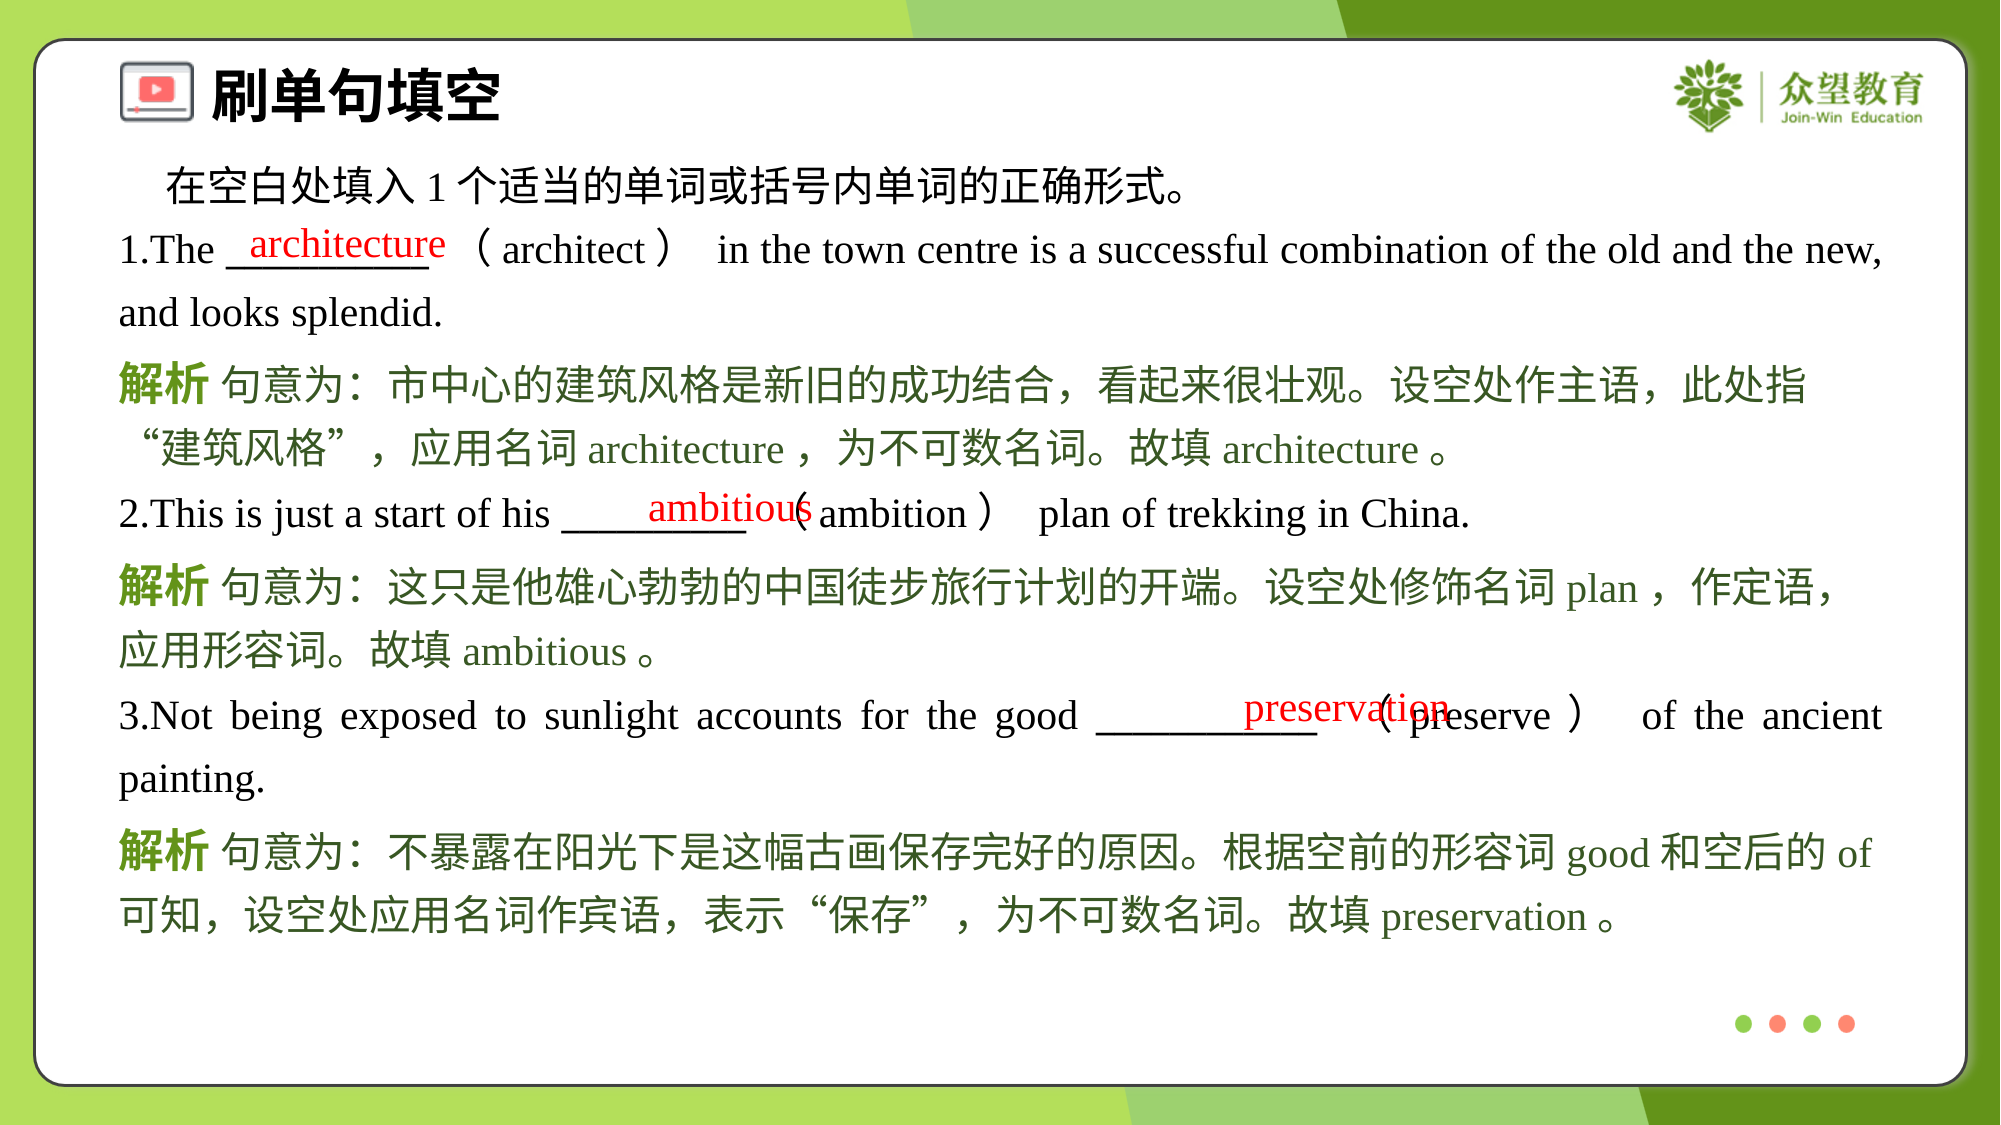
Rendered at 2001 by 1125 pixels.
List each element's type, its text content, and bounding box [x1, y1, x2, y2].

text_box 解析 句意为：这只是他雄心勃勃的中国徒步旅行计划的开端。设空处修饰名词plan，作定语，应用形容词。故填ambitious。 [118, 542, 1883, 670]
text_box 解析 句意为：不暴露在阳光下是这幅古画保存完好的原因。根据空前的形容词good和空后的of可知，设空处应用名词作宾语，表示“保存”，为不可数名词。故填preservation。 [118, 807, 1883, 934]
text_box preservation [1239, 667, 1455, 725]
text_box ambitious [643, 467, 818, 525]
text_box 解析 句意为：市中心的建筑风格是新旧的成功结合，看起来很壮观。设空处作主语，此处指“建筑风格”，应用名词architecture，为不可数名词。故填architecture。 [118, 340, 1883, 468]
text_box architecture [245, 203, 451, 261]
text_box 3.Not being exposed to sunlight accounts for the good ____________ （preserve） of the ancient painting. [118, 675, 1883, 796]
text_box 在空白处填入1个适当的单词或括号内单词的正确形式。 1.The ___________ （architect） in the town centre is a successful combination of the old and the new, and looks splendid. [118, 146, 1883, 329]
picture [0, 0, 2000, 1125]
text_box 2.This is just a start of his __________ （ambition） plan of trekking in China. [118, 473, 1883, 531]
